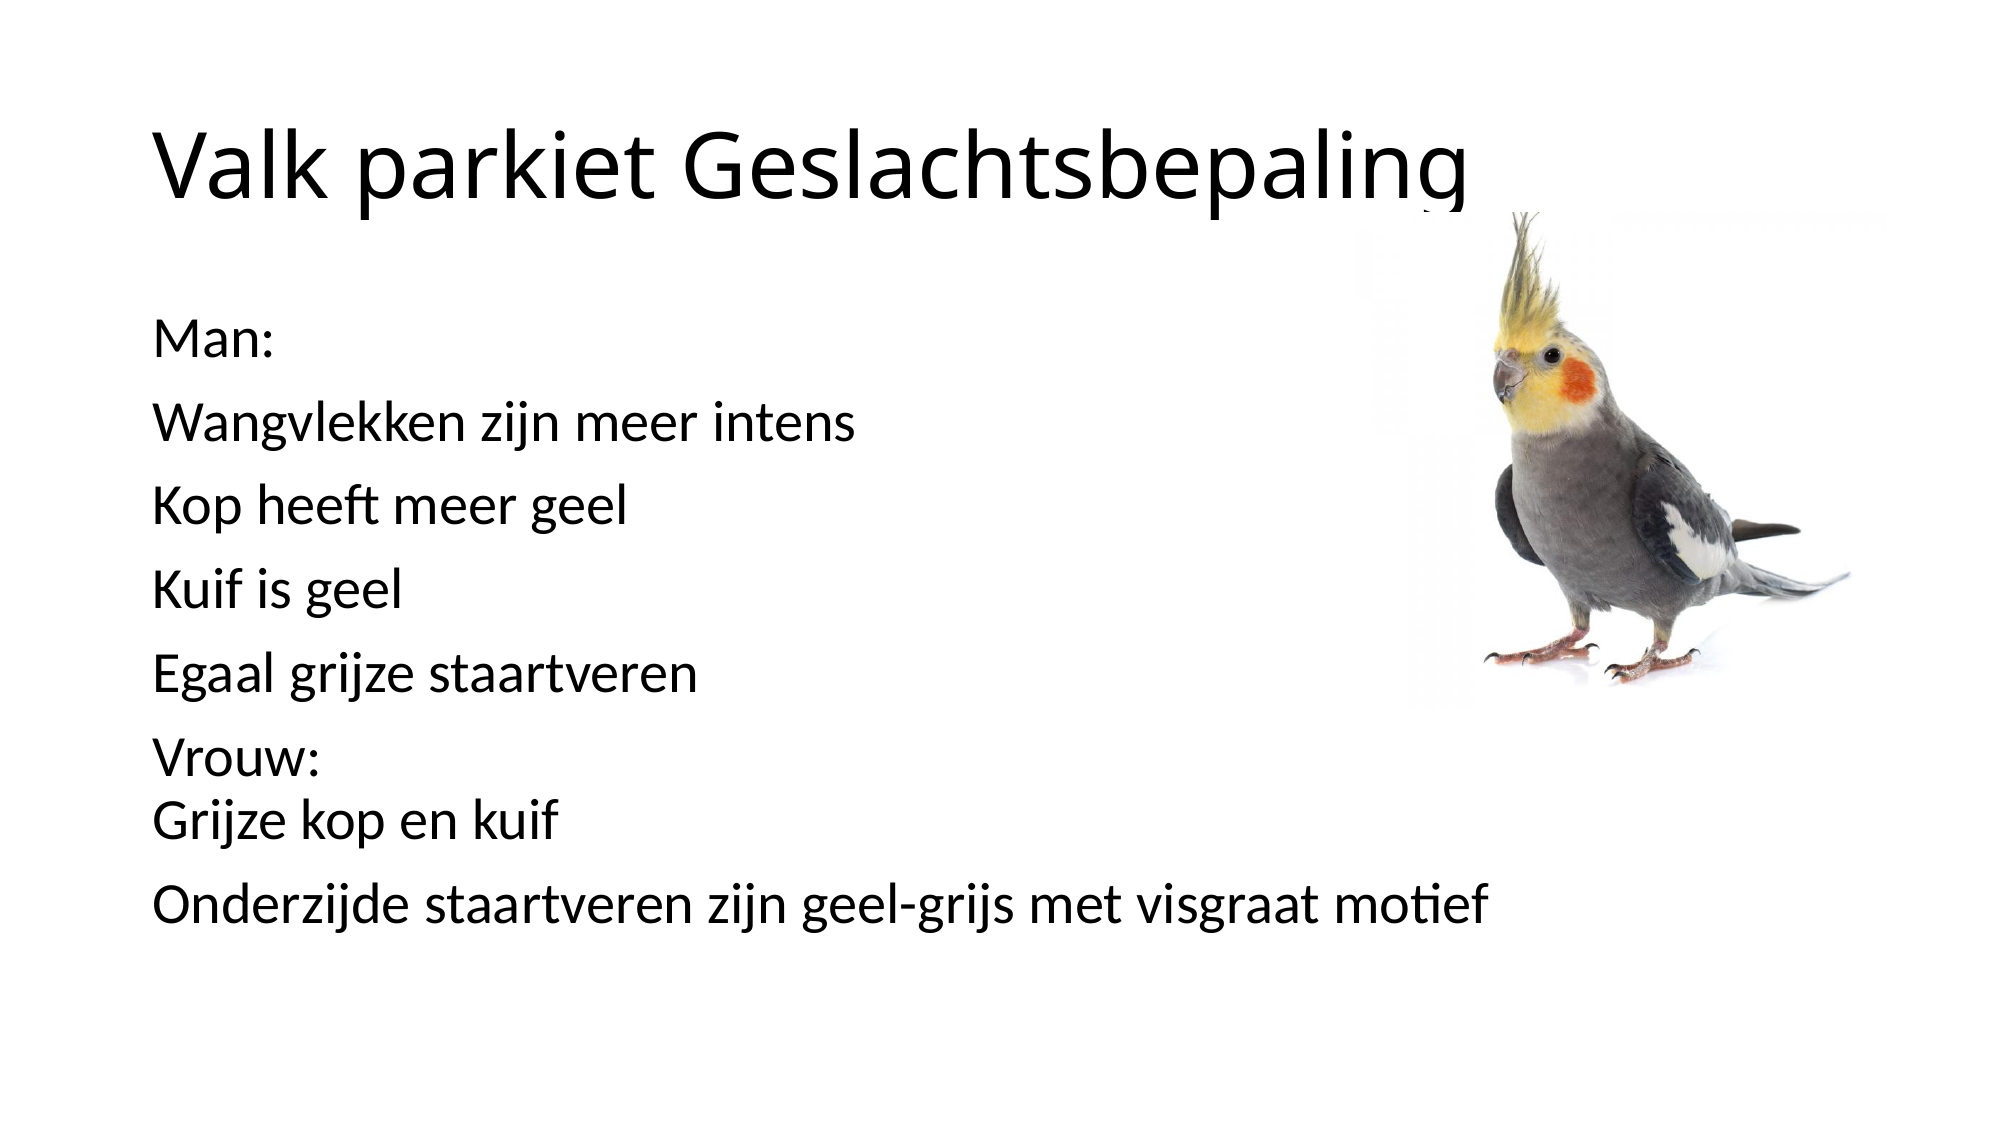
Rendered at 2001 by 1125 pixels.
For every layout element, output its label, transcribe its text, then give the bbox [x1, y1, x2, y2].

list Man: Wangvlekken zijn meer intens Kop heeft meer geel Kuif is geel Egaal grijze staartveren Vrouw: Grijze kop en kuif Onderzijde staartveren zijn geel-grijs met visgraat motief [137, 299, 1863, 1014]
picture [1338, 212, 1886, 710]
title Valk parkiet Geslachtsbepaling [137, 59, 1863, 278]
